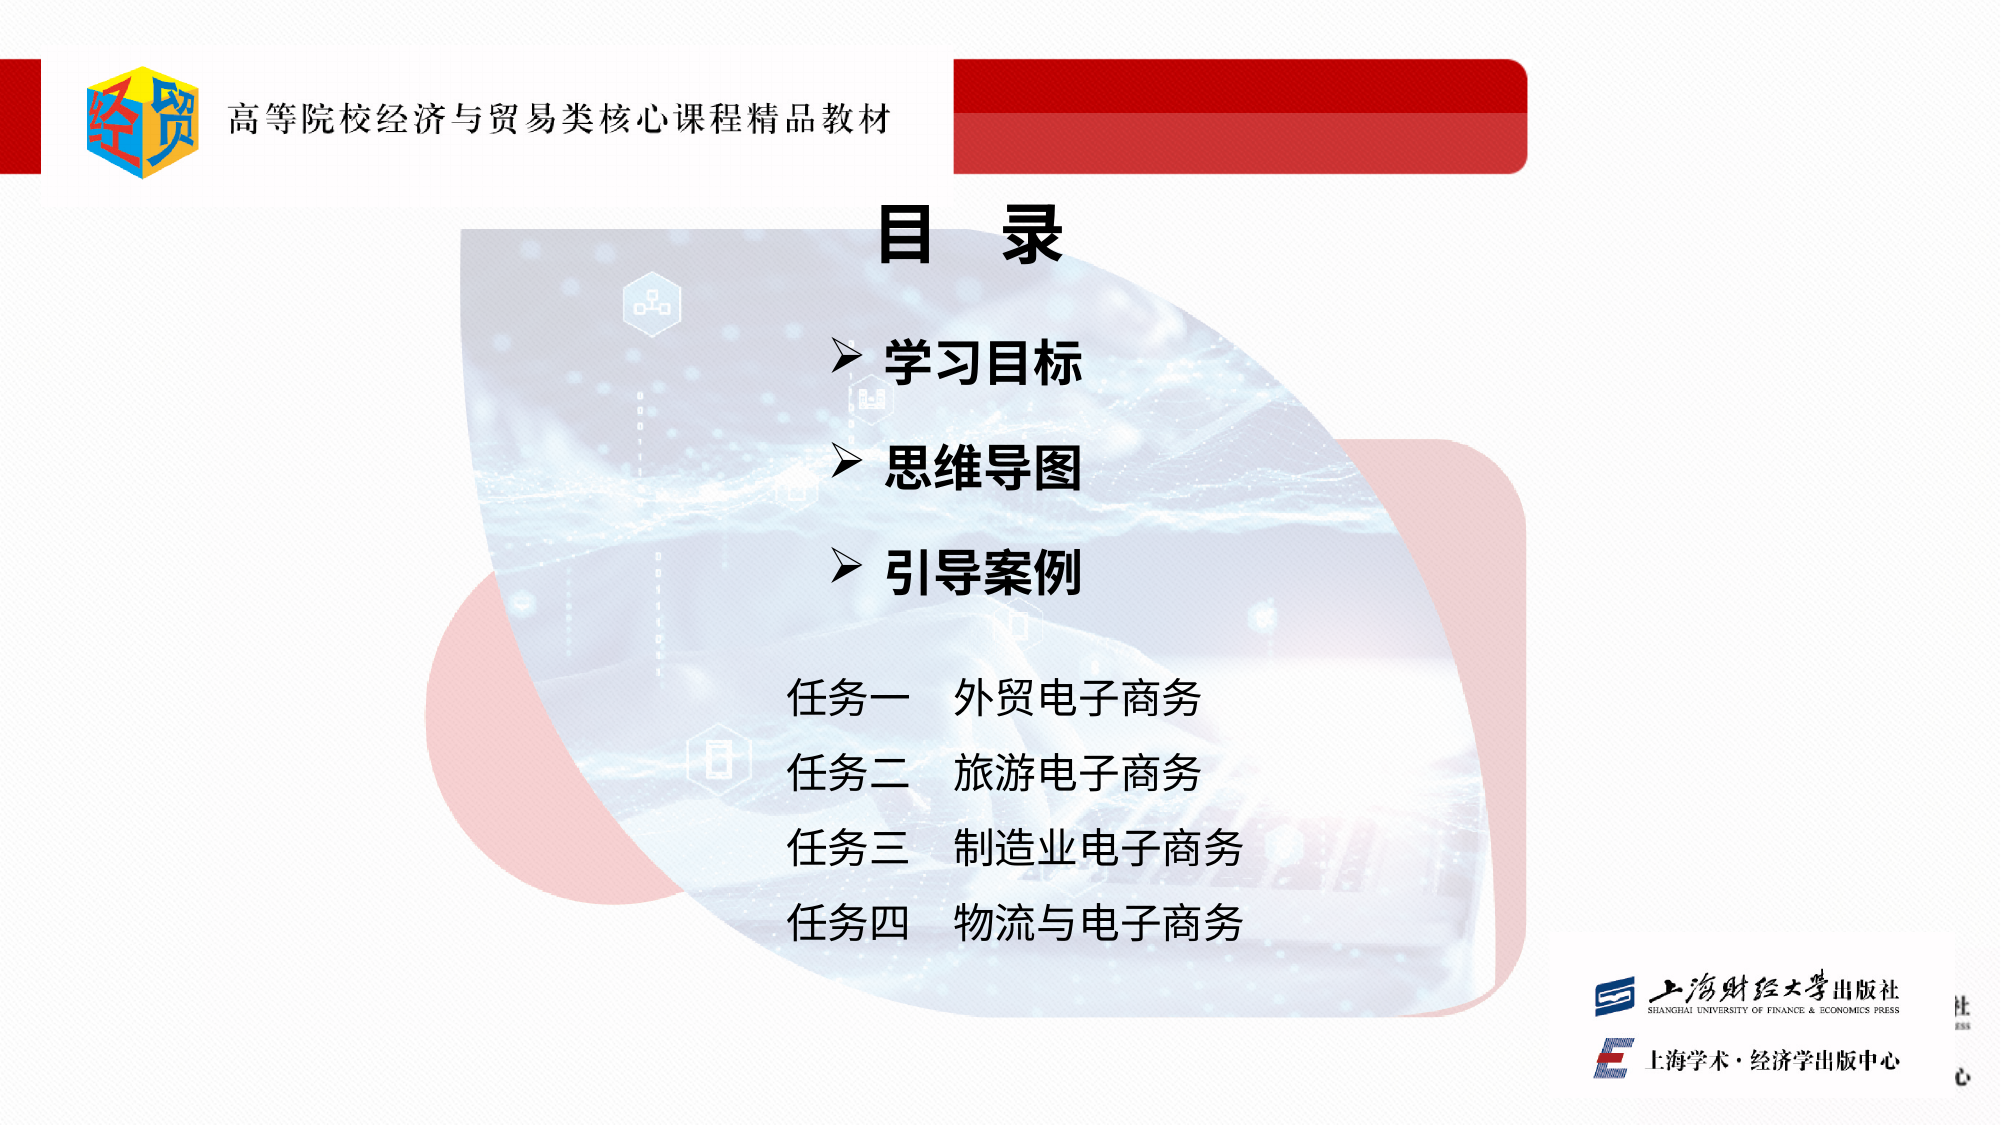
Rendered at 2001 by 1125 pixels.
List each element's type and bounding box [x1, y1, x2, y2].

picture [0, 0, 2001, 1125]
text_box [724, 323, 1665, 950]
text_box [40, 44, 1956, 1098]
